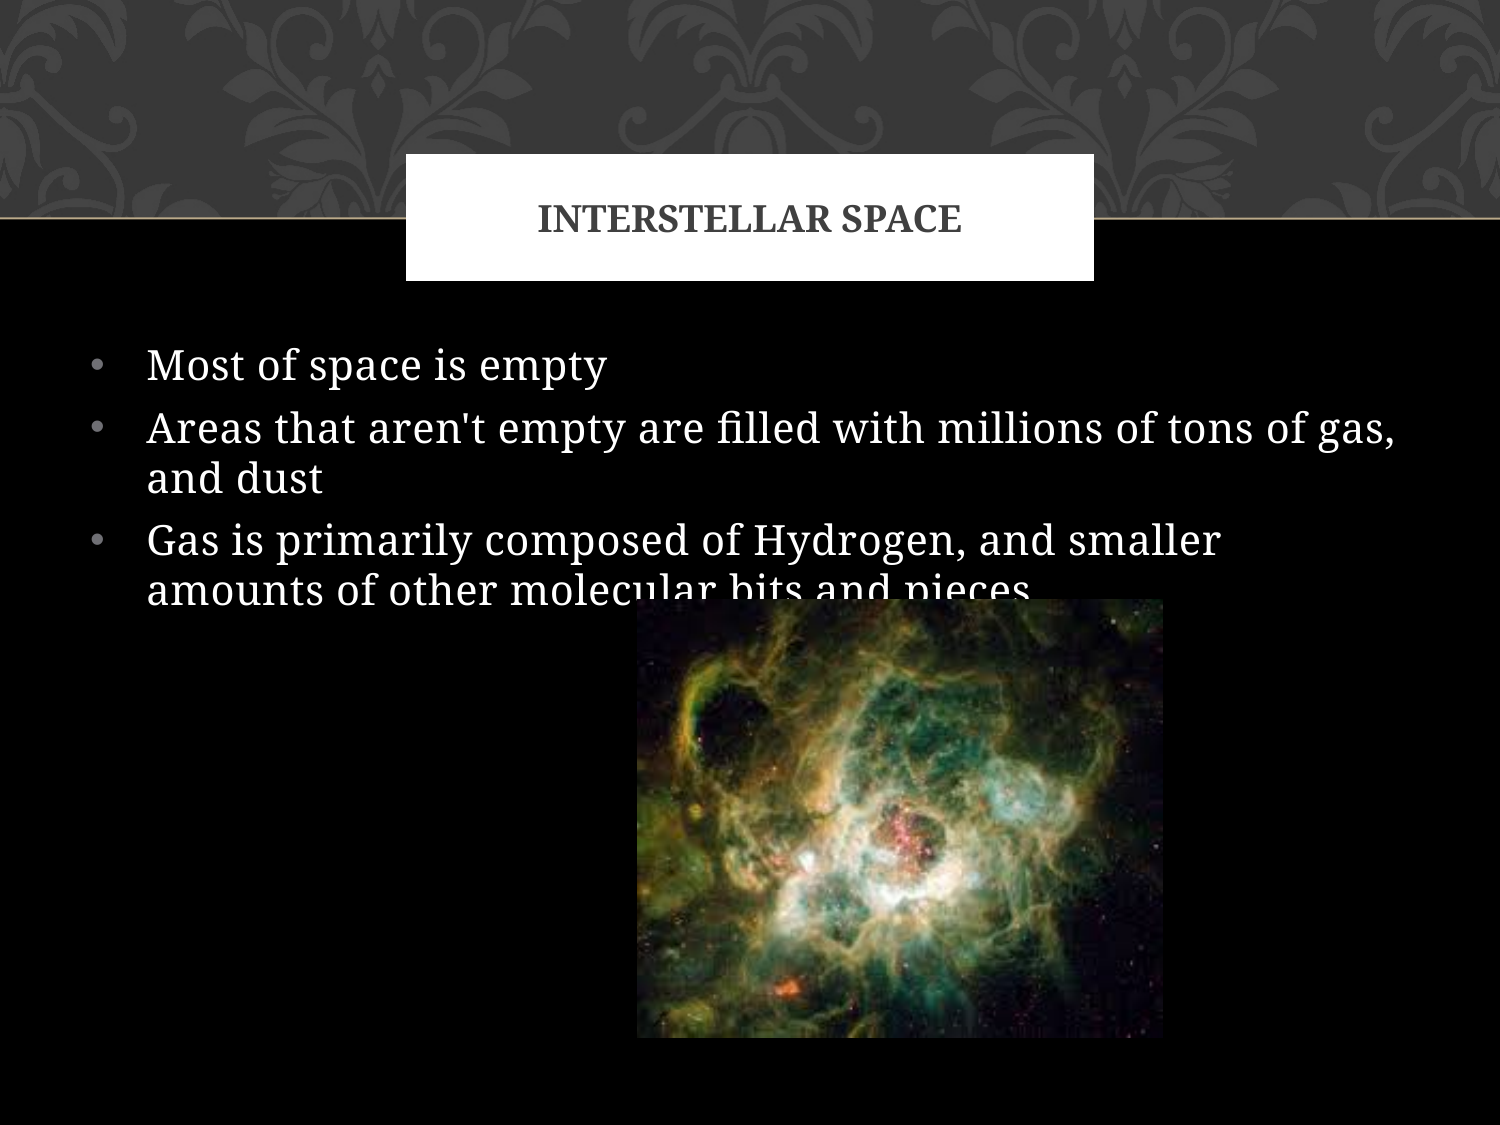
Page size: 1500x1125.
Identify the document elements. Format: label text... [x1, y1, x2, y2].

list Most of space is empty Areas that aren't empty are filled with millions of tons of gas, and dust Gas is primarily composed of Hydrogen, and smaller amounts of other molecular bits and pieces. [75, 331, 1425, 1000]
picture [637, 599, 1163, 1038]
title Interstellar space [406, 154, 1094, 281]
